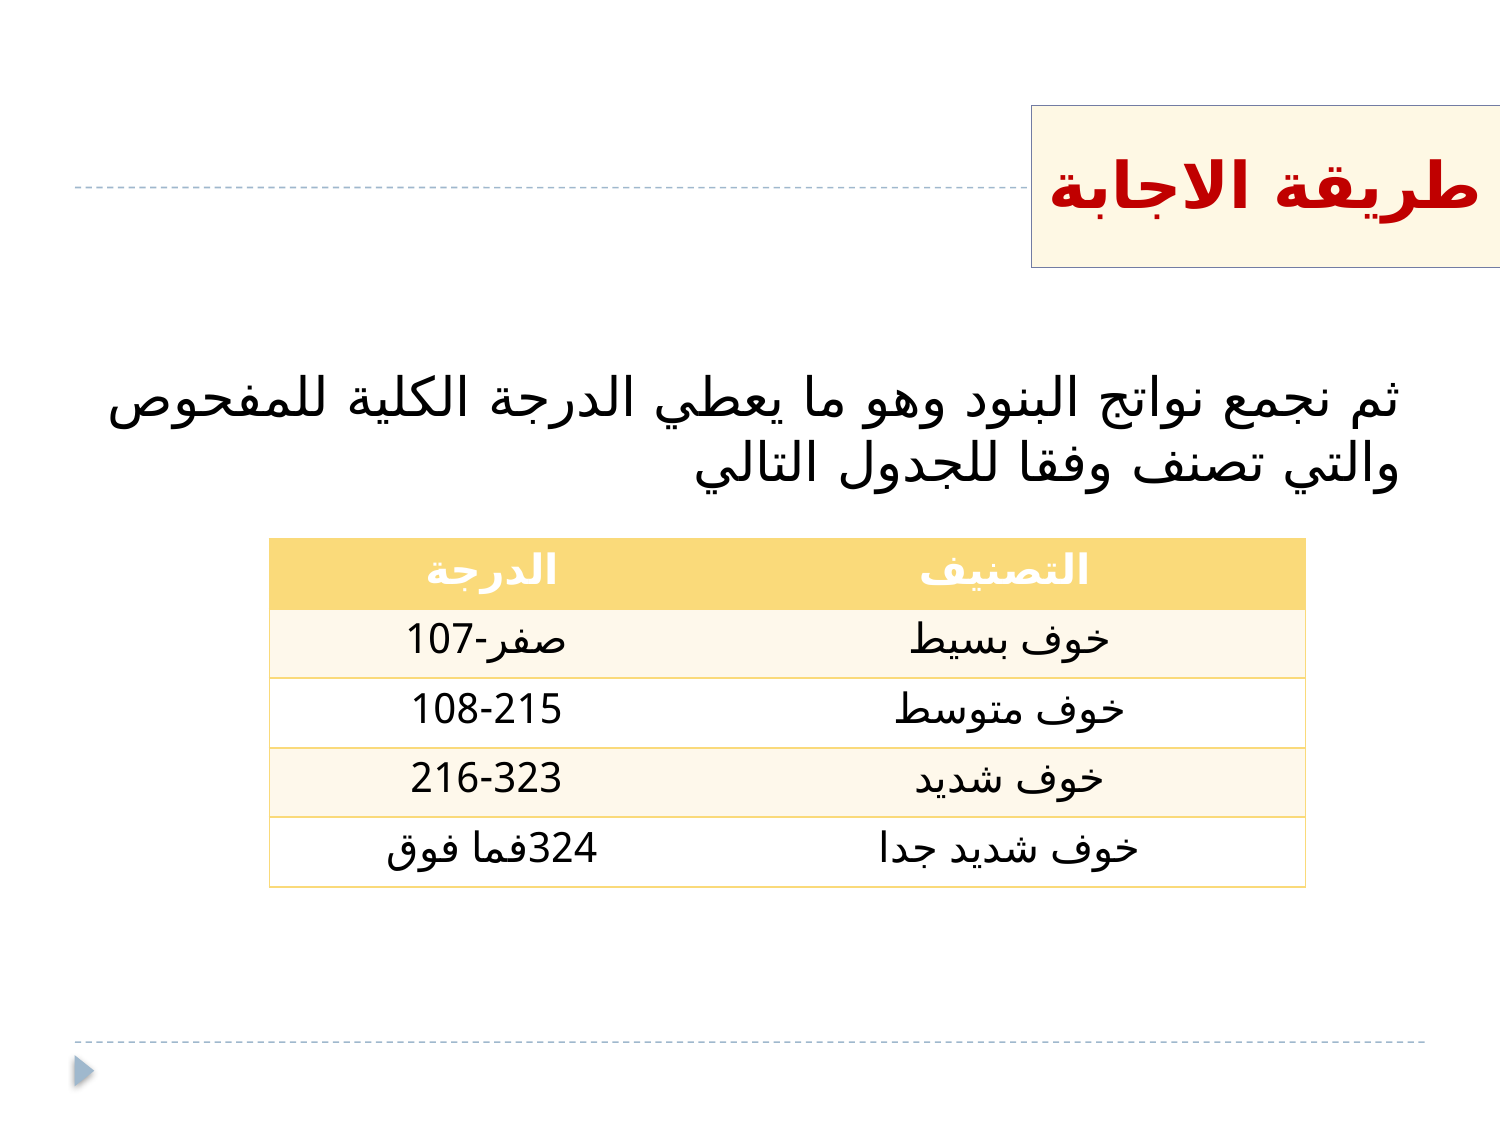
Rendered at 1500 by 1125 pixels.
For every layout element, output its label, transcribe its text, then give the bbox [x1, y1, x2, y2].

table_header الدرجة [270, 540, 704, 608]
table_cell صفر-107 [270, 610, 704, 677]
table_cell 324فما فوق [270, 818, 704, 886]
table_cell خوف متوسط [704, 679, 1305, 747]
title طريقة الاجابة [1031, 105, 1500, 268]
table_cell خوف بسيط [704, 610, 1305, 677]
table_header التصنيف [704, 540, 1305, 608]
table_cell خوف شديد [704, 749, 1305, 816]
list ثم نجمع نواتج البنود وهو ما يعطي الدرجة الكلية للمفحوص والتي تصنف وفقا للجدول التالي [75, 200, 1425, 1010]
table_cell 216-323 [270, 749, 704, 816]
table_cell 108-215 [270, 679, 704, 747]
table_cell خوف شديد جدا [704, 818, 1305, 886]
